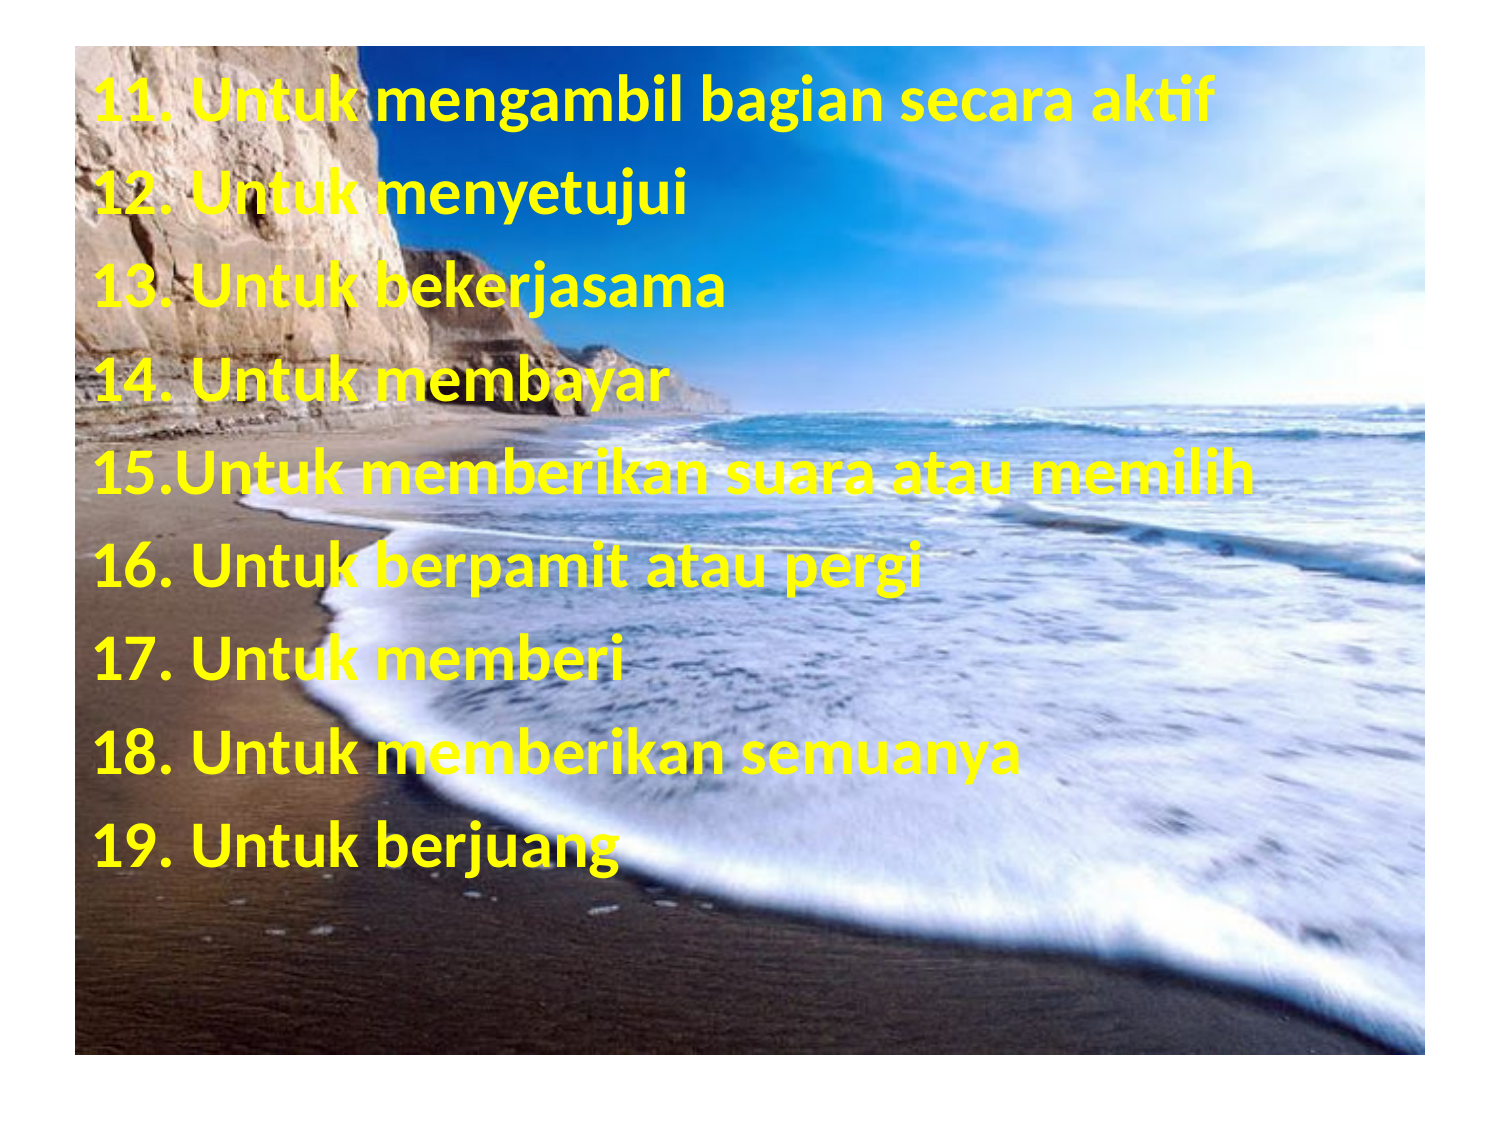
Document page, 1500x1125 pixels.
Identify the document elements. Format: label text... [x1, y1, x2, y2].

list 11. Untuk mengambil bagian secara aktif 12. Untuk menyetujui 13. Untuk bekerjasama 14. Untuk membayar 15.Untuk memberikan suara atau memilih 16. Untuk berpamit atau pergi 17. Untuk memberi 18. Untuk memberikan semuanya 19. Untuk berjuang [75, 46, 1425, 1055]
